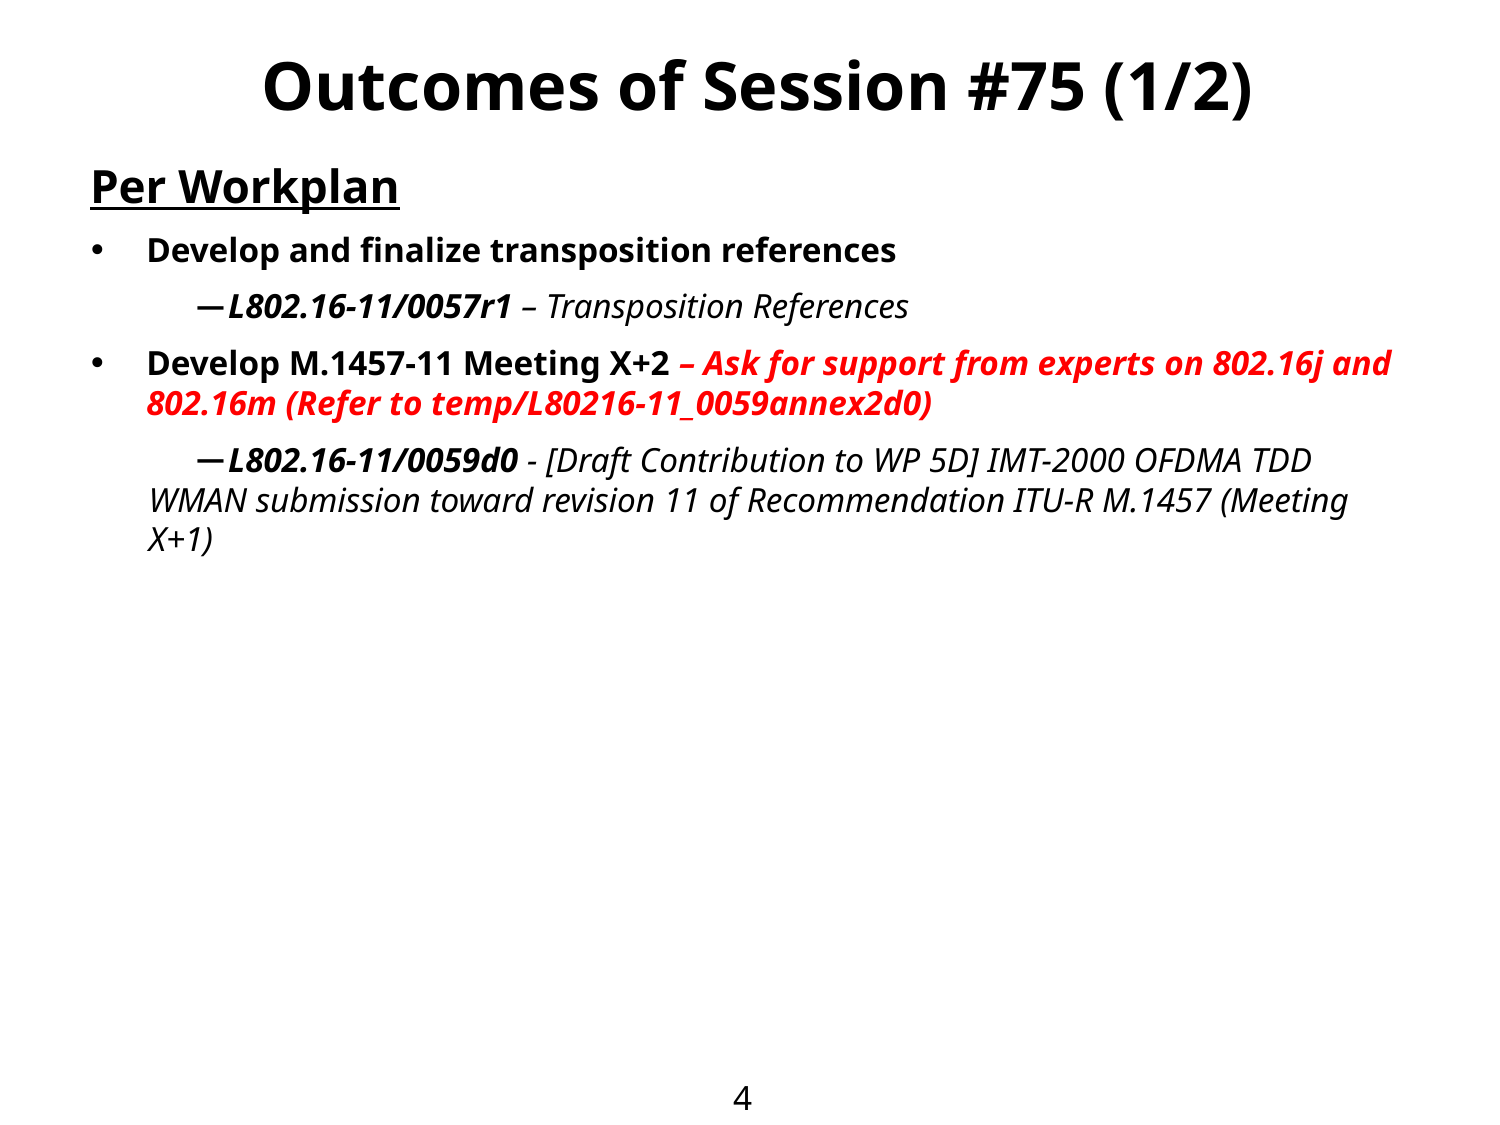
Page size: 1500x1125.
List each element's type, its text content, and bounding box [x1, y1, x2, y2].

title Outcomes of Session #75 (1/2) [75, 36, 1425, 149]
list Per Workplan Develop and finalize transposition references L802.16-11/0057r1 – Transposition References Develop M.1457-11 Meeting X+2 – Ask for support from experts on 802.16j and 802.16m (Refer to temp/L80216-11_0059annex2d0) L802.16-11/0059d0 - [Draft Contribution to WP 5D] IMT-2000 OFDMA TDD WMAN submission toward revision 11 of Recommendation ITU-R M.1457 (Meeting X+1) [75, 149, 1425, 1063]
